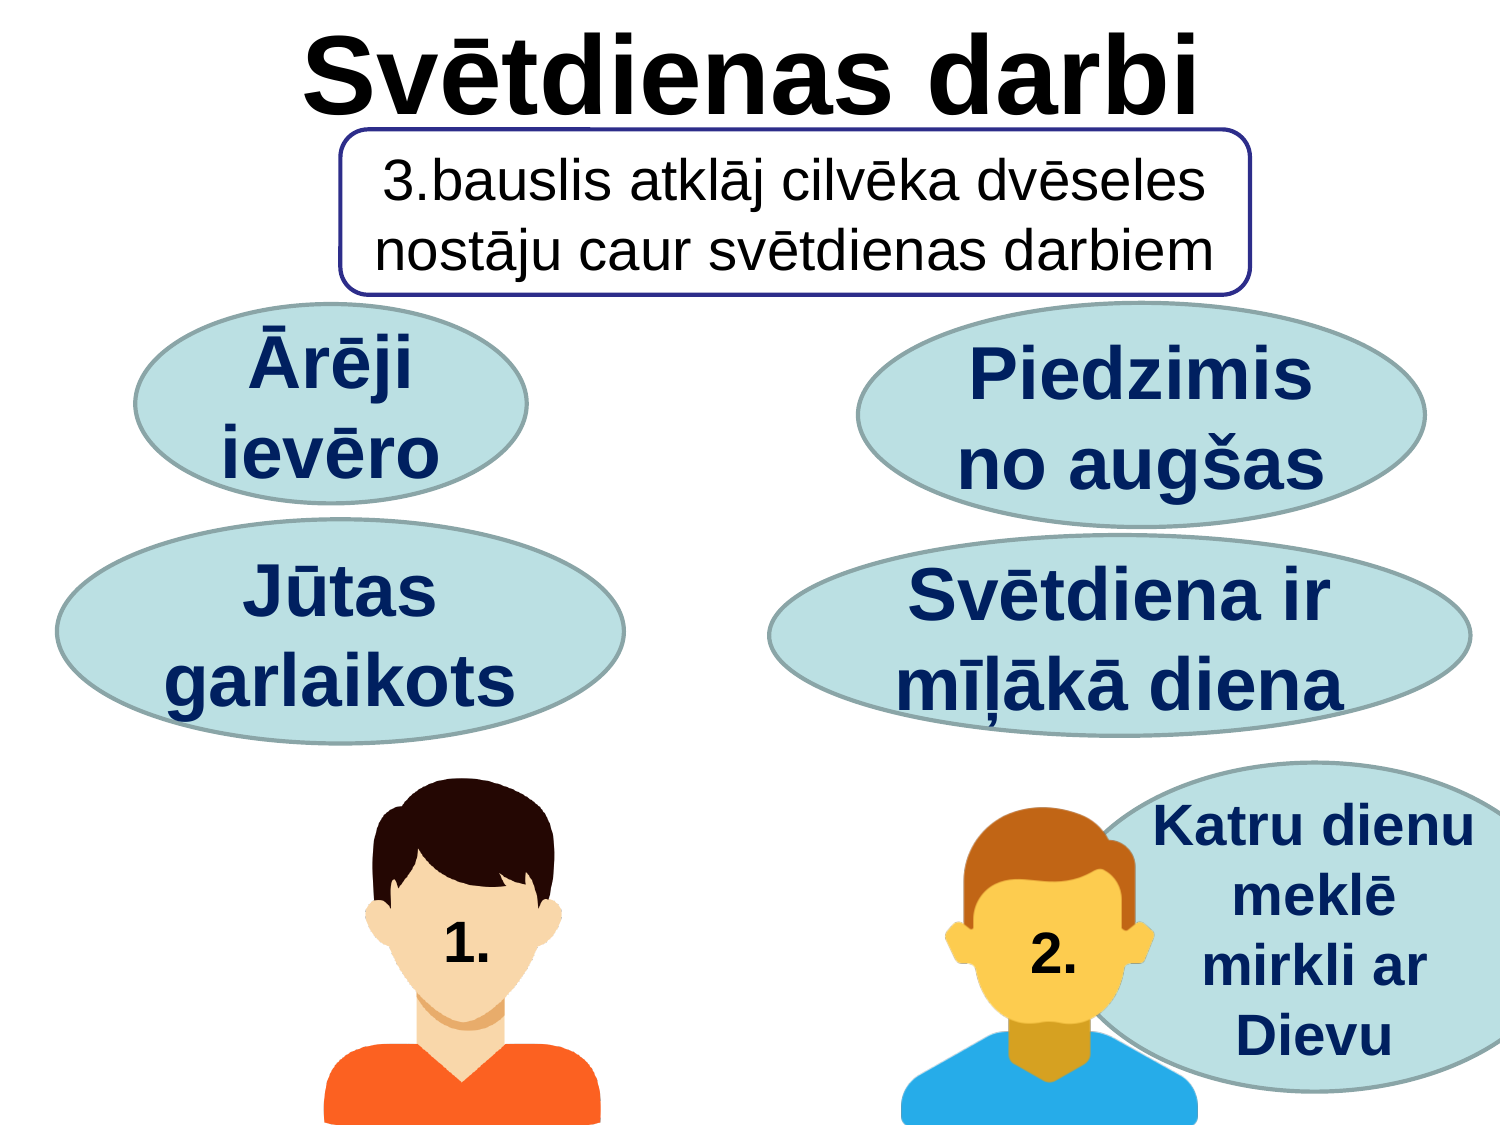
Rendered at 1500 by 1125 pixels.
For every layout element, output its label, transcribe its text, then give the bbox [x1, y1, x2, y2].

text_box Ārēji ievēro [133, 301, 529, 506]
picture [277, 773, 647, 1125]
text_box 3.bauslis atklāj cilvēka dvēseles nostāju caur svētdienas darbiem [338, 127, 1253, 297]
text_box Katru dienu meklē mirkli ar Dievu [1310, 760, 1500, 1094]
text_box Piedzimis no augšas [855, 300, 1428, 530]
text_box Svētdiena ir mīļākā diena [767, 532, 1473, 722]
slide_number 16 [1310, 1078, 1426, 1103]
text_box Svētdienas darbi [76, 0, 1427, 140]
picture [792, 711, 1306, 1125]
text_box Jūtas garlaikots [54, 517, 627, 746]
